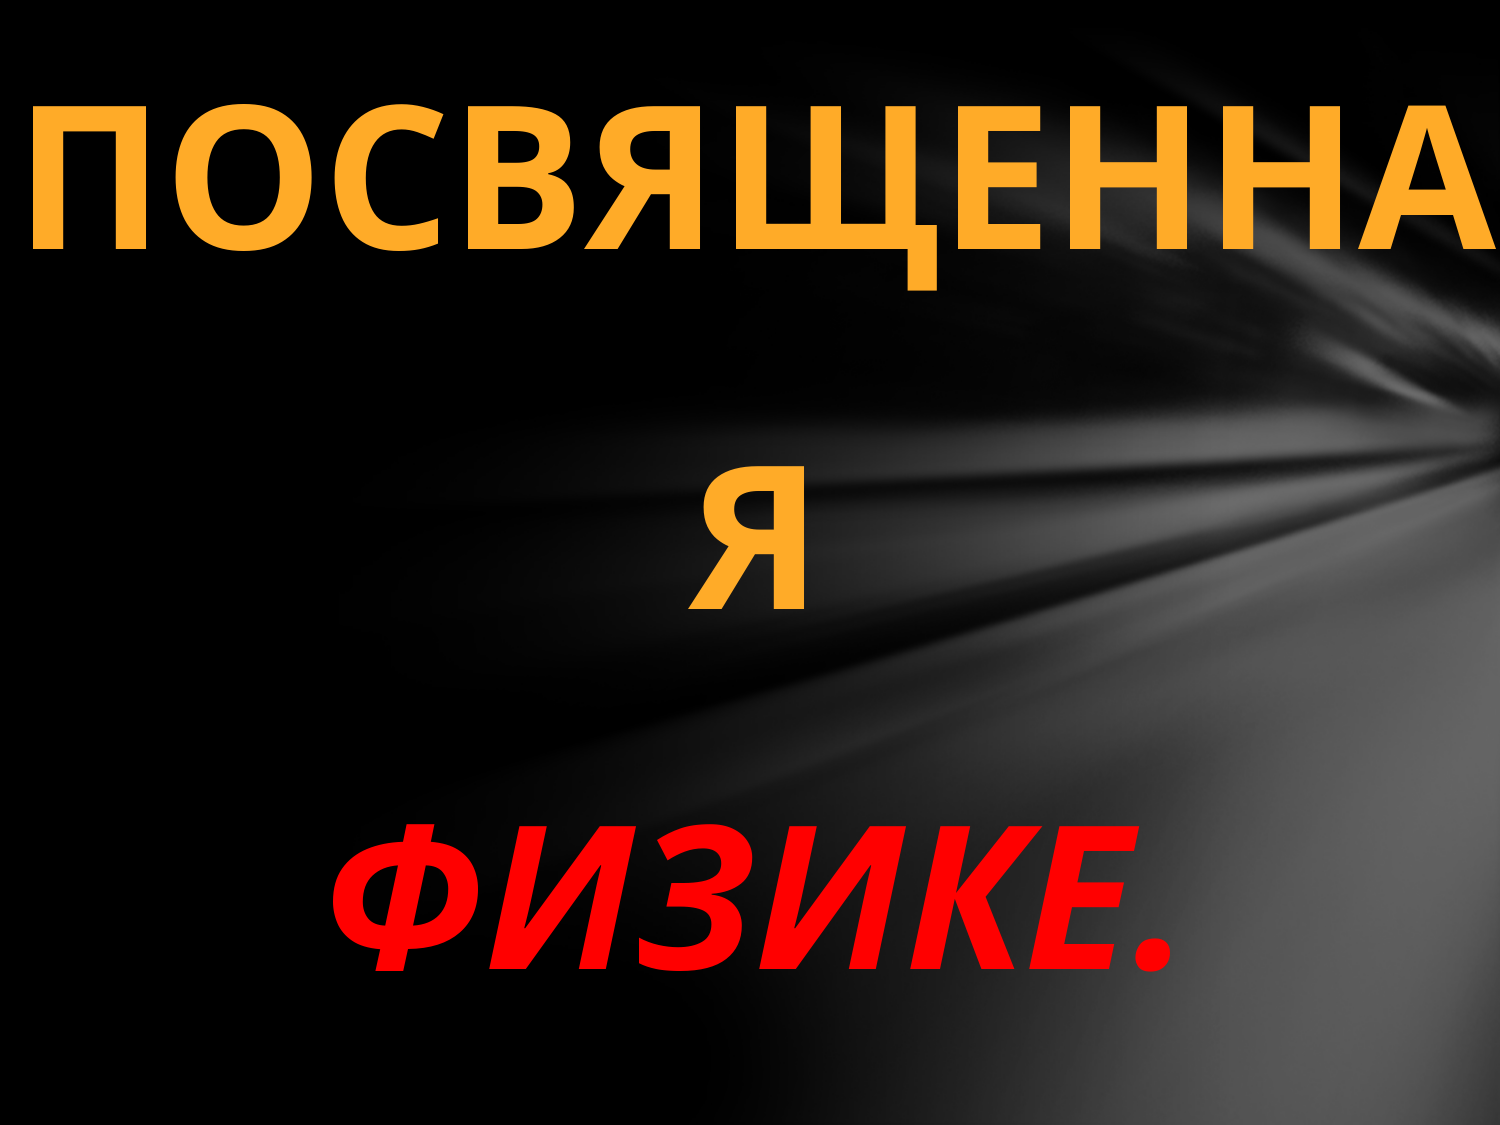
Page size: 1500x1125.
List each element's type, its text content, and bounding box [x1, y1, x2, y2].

title Игра, посвященная ФИЗИКЕ. [0, 136, 1500, 1017]
